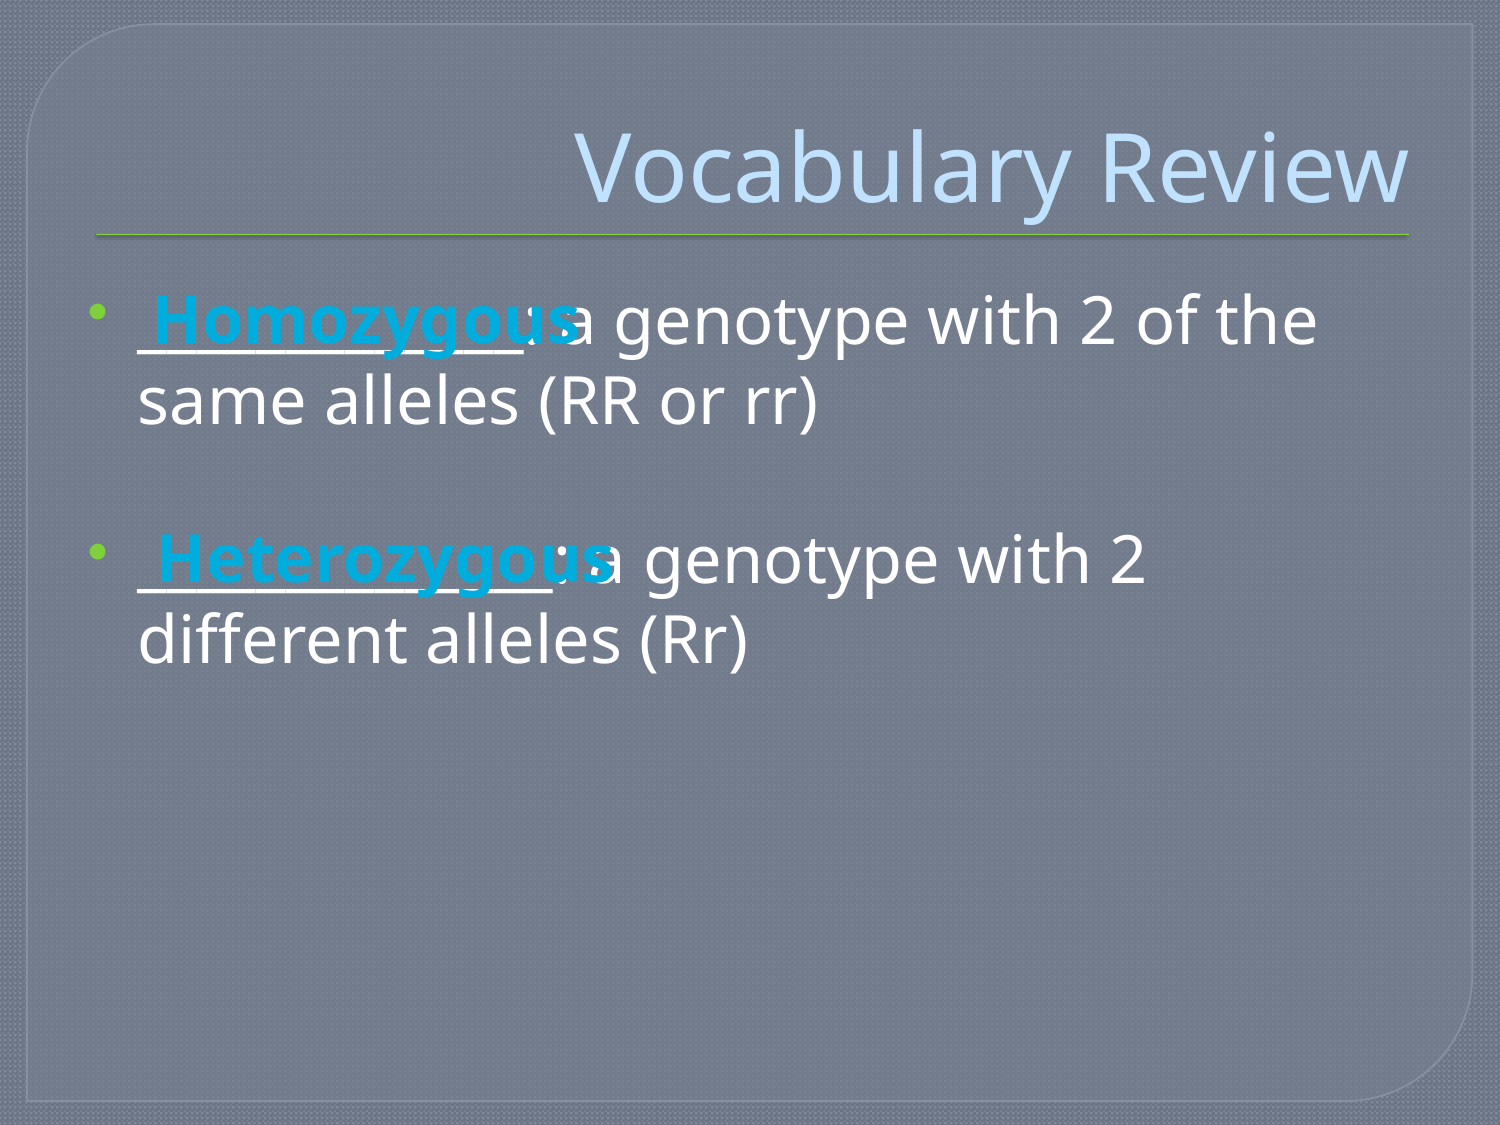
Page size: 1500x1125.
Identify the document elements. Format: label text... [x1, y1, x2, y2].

text_box Homozygous [136, 270, 644, 365]
text_box Heterozygous [140, 508, 648, 604]
title Vocabulary Review [75, 41, 1425, 230]
list _____________: a genotype with 2 of the same alleles (RR or rr) ______________: a genotype with 2 different alleles (Rr) [75, 270, 1425, 1013]
